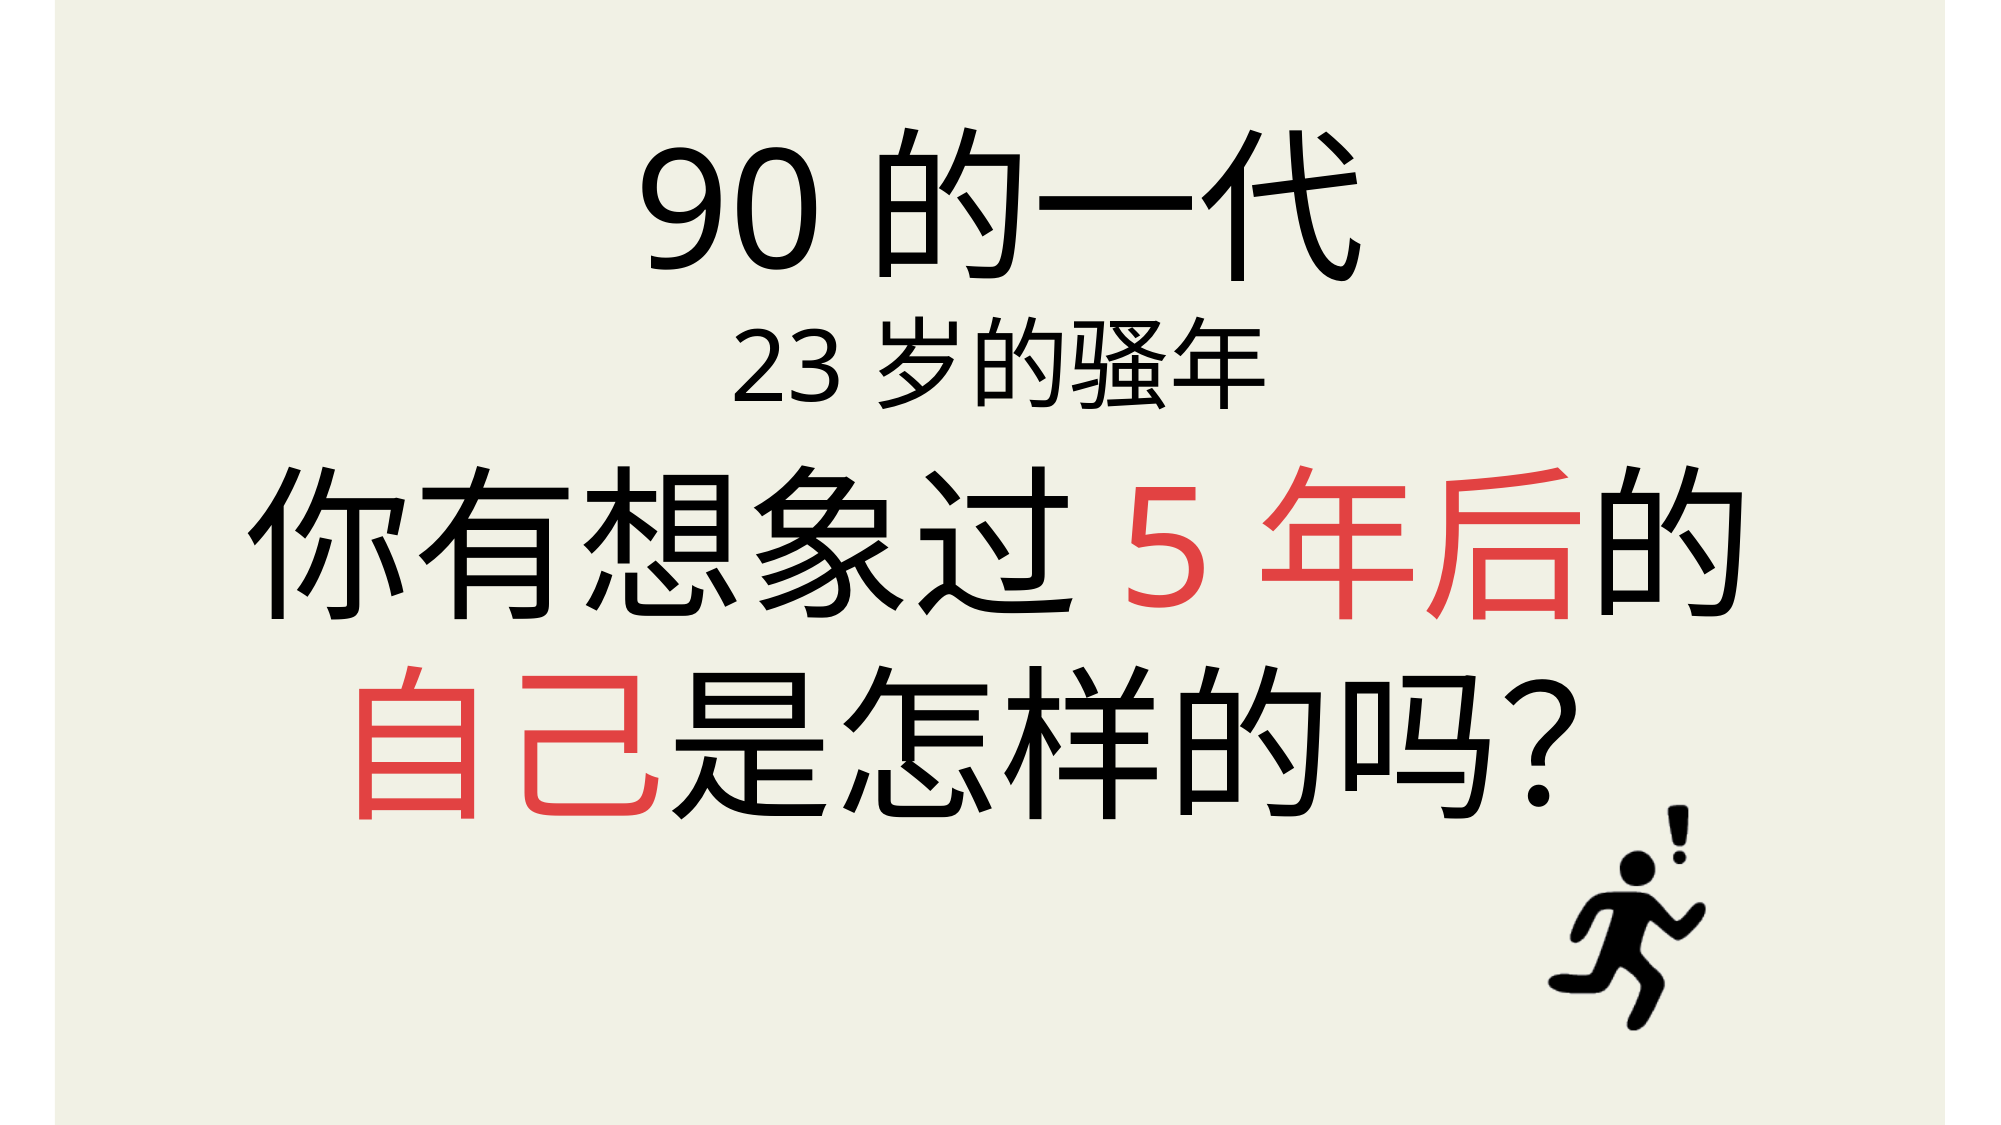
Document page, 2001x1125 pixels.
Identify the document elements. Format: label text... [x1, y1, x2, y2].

text_box 90的一代 23岁的骚年 [500, 94, 1500, 429]
picture [1499, 786, 1747, 1053]
text_box 你有想象过5年后的 自己是怎样的吗？ [137, 432, 1863, 848]
